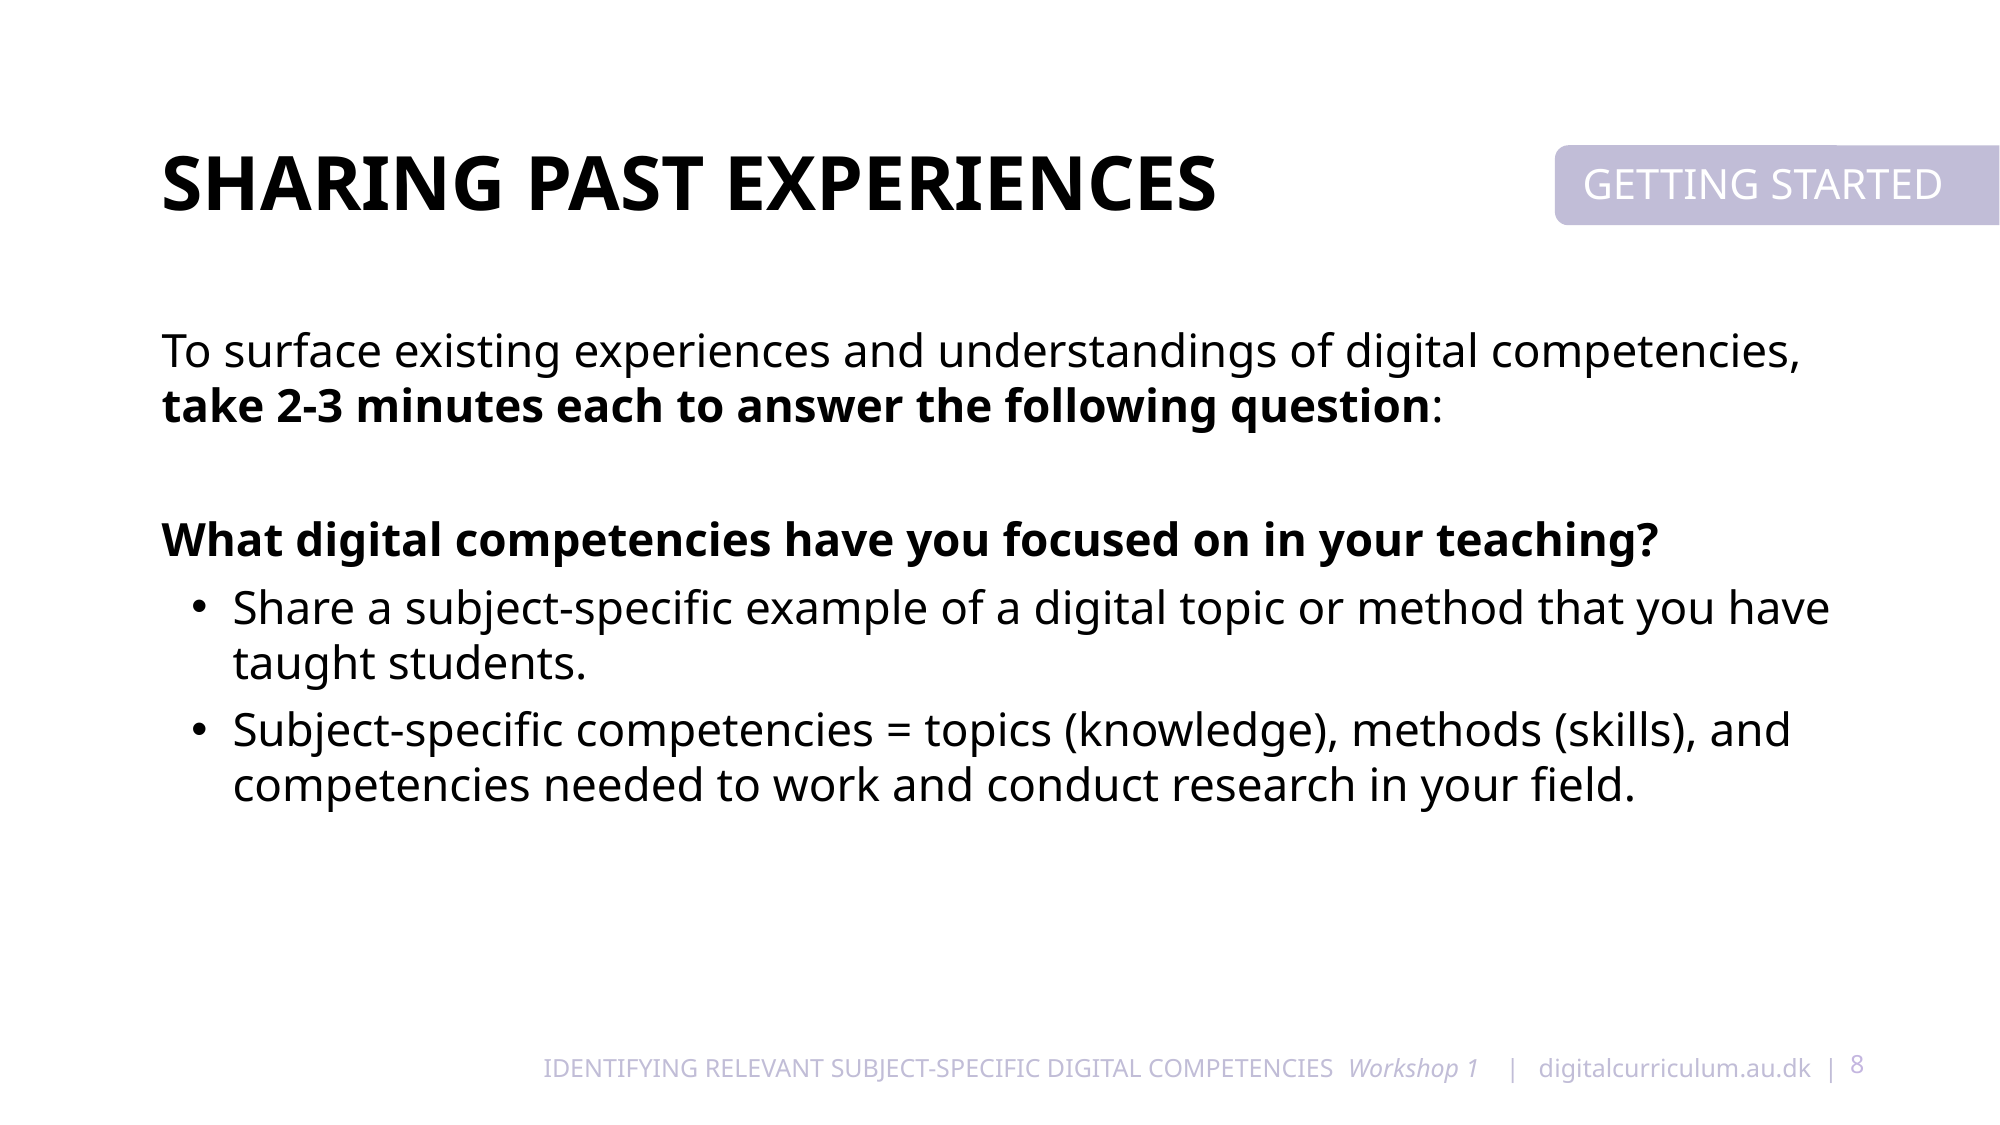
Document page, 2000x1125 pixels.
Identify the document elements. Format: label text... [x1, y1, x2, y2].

title Sharing past experiences [161, 51, 1839, 226]
list To surface existing experiences and understandings of digital competencies, take 2-3 minutes each to answer the following question: What digital competencies have you focused on in your teaching? Share a subject-specific example of a digital topic or method that you have taught students. Subject-specific competencies = topics (knowledge), methods (skills), and competencies needed to work and conduct research in your field. [161, 321, 1839, 968]
text_box GETTING STARTED [1554, 145, 2000, 226]
slide_number 8 [1849, 1057, 2000, 1083]
